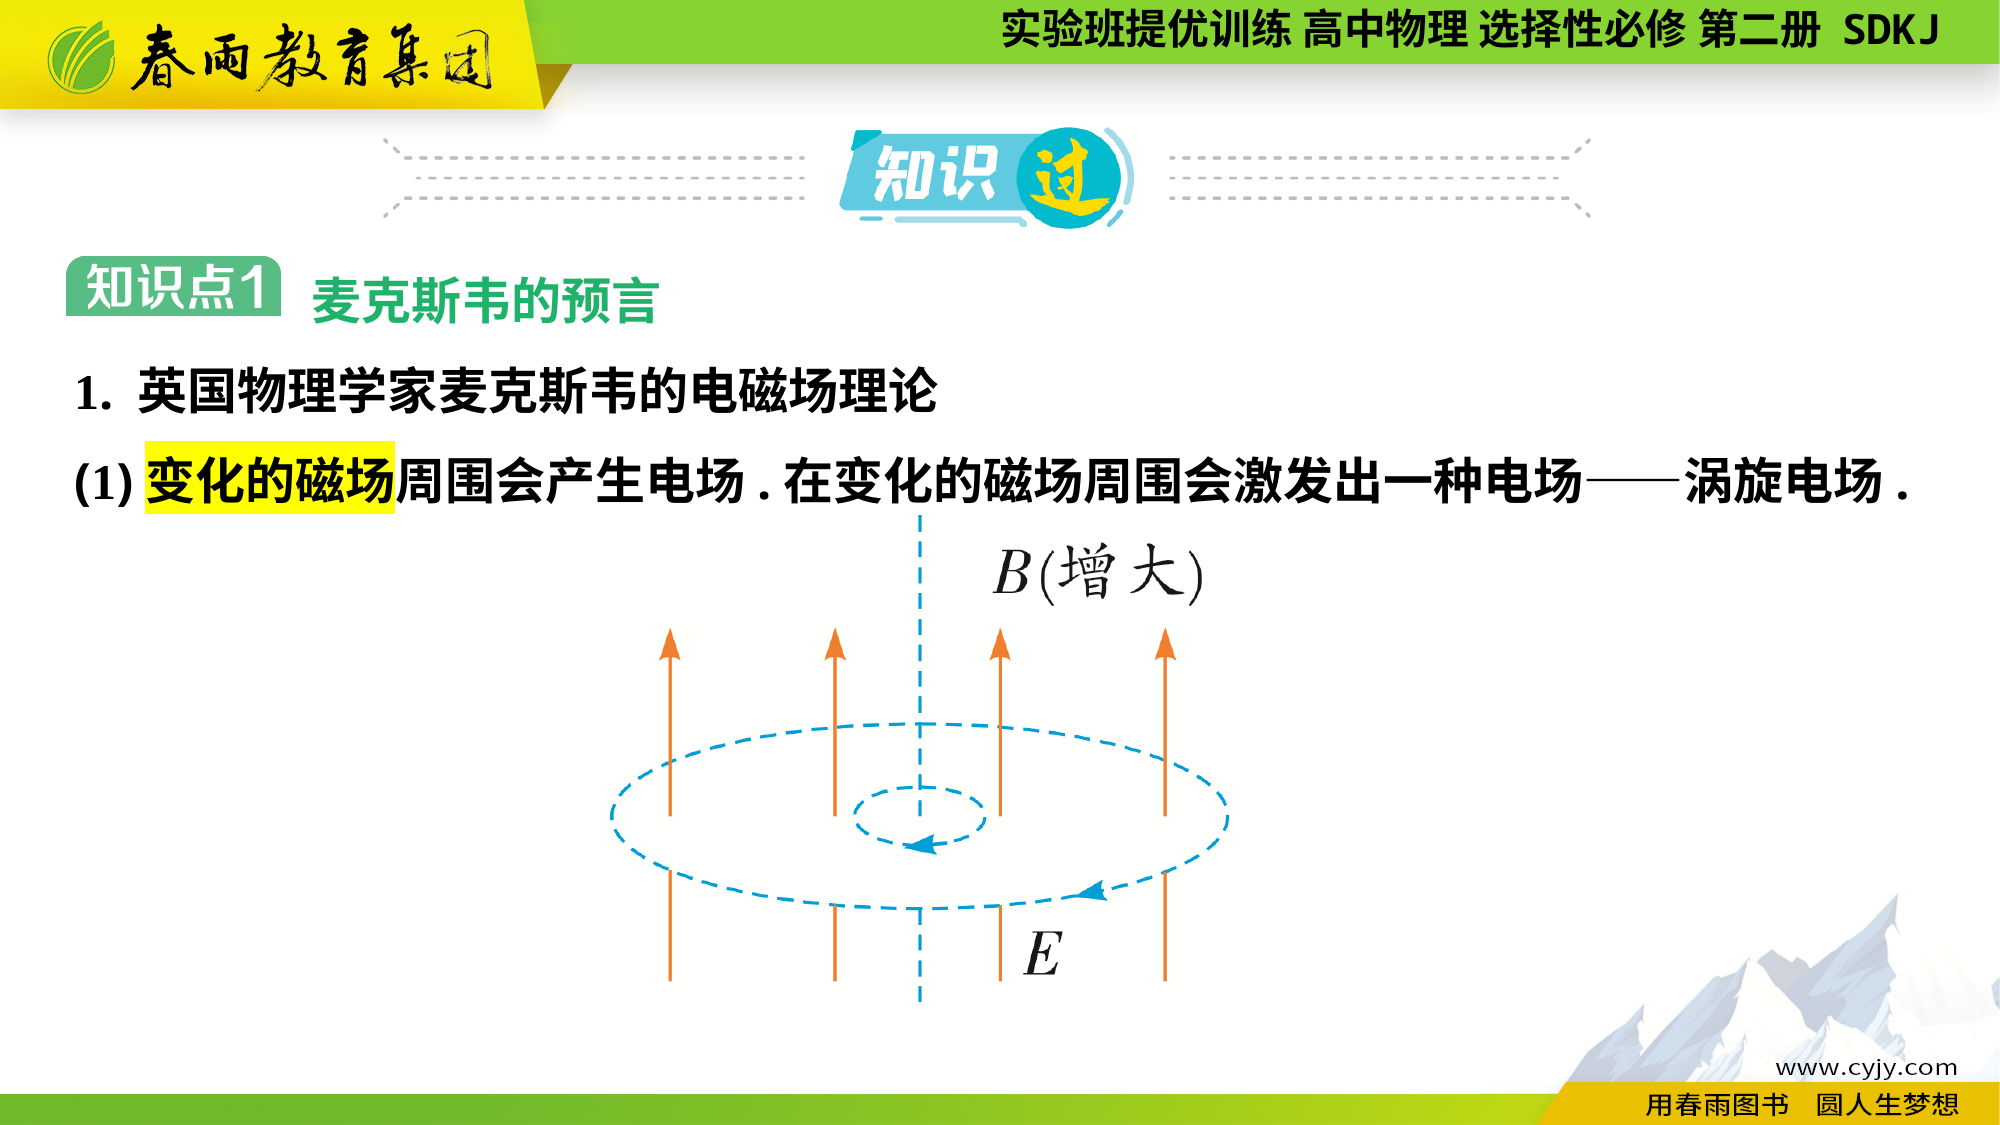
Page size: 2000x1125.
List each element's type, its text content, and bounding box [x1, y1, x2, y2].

picture [0, 0, 2000, 1125]
list 麦克斯韦的预言 1. 英国物理学家麦克斯韦的电磁场理论 (1)变化的磁场周围会产生电场.在变化的磁场周围会激发出一种电场——涡旋电场. [59, 231, 1944, 508]
